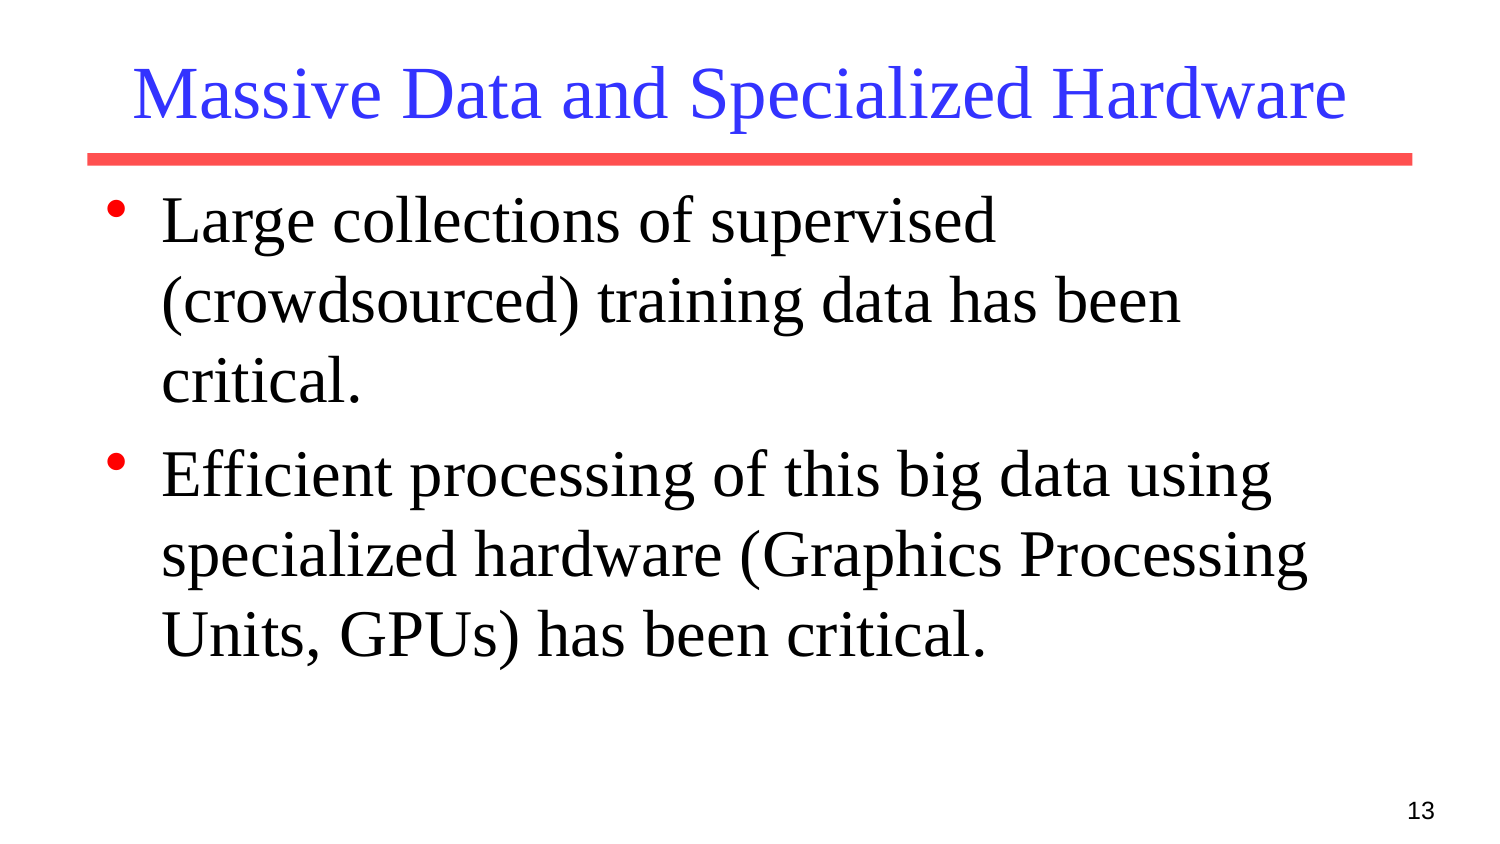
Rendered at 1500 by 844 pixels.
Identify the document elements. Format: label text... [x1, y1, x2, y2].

title Massive Data and Specialized Hardware [112, 27, 1388, 151]
slide_number 13 [1137, 787, 1451, 844]
list Large collections of supervised (crowdsourced) training data has been critical. Efficient processing of this big data using specialized hardware (Graphics Processing Units, GPUs) has been critical. [89, 168, 1408, 746]
